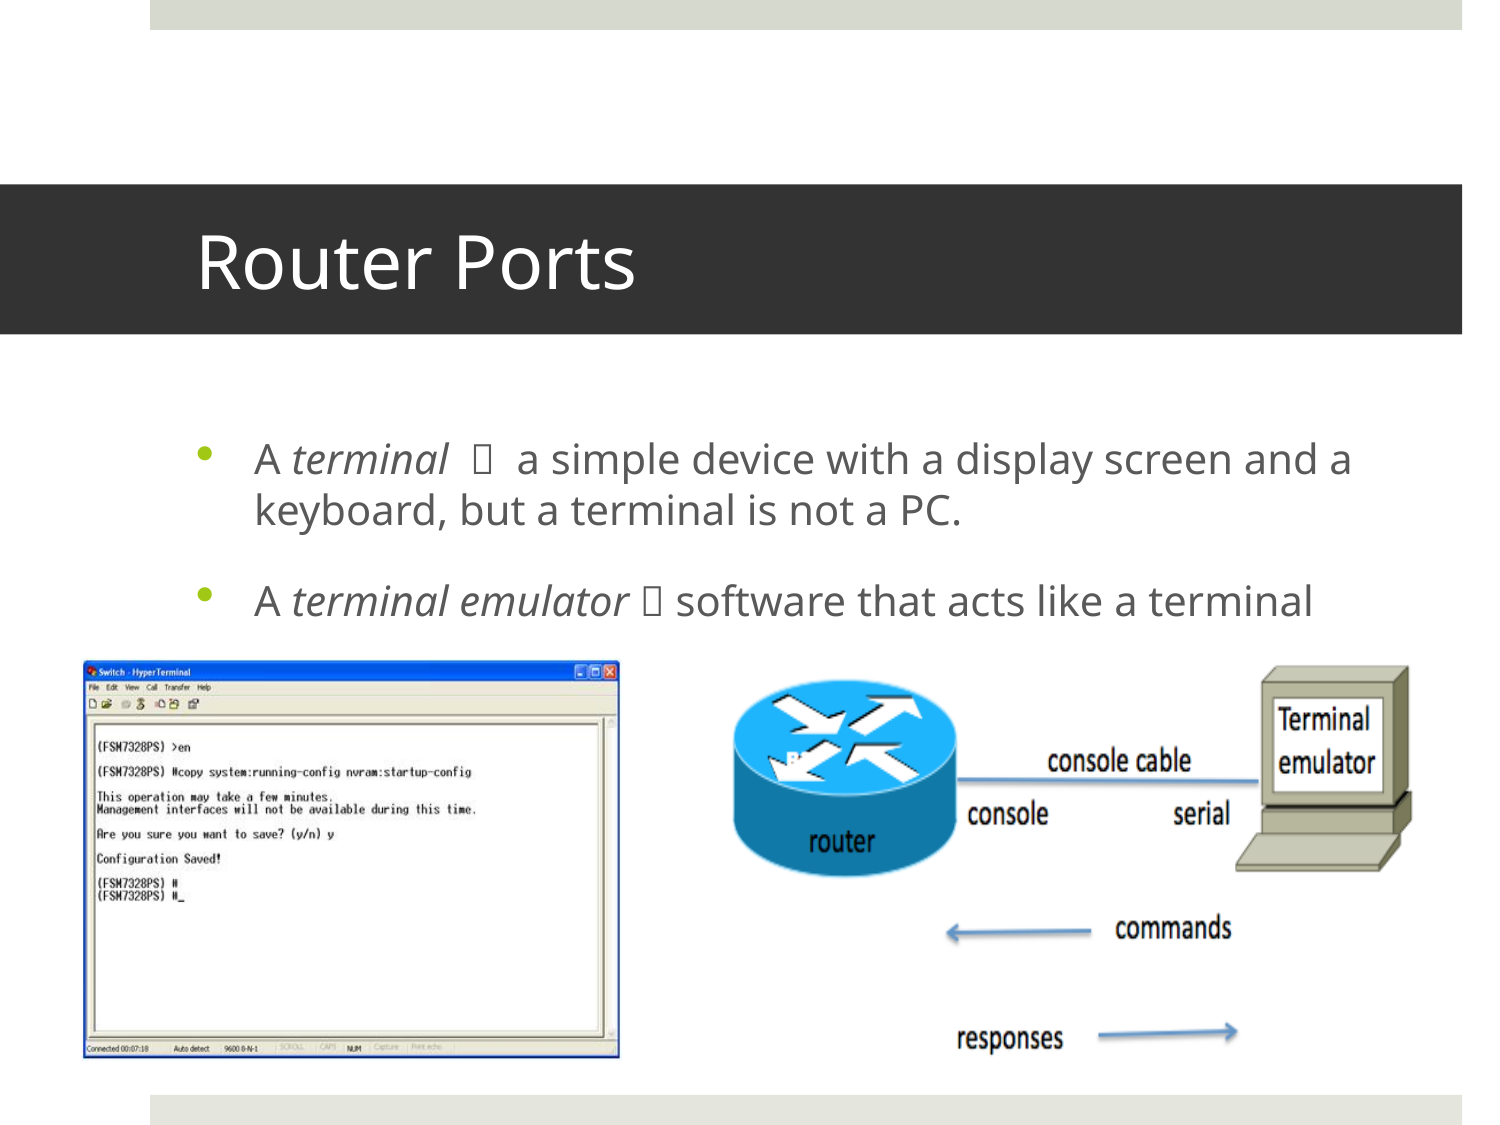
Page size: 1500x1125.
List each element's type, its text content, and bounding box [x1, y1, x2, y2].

picture [722, 658, 1419, 1061]
title Router Ports [0, 184, 1463, 335]
list A terminal  a simple device with a display screen and a keyboard, but a terminal is not a PC. A terminal emulator  software that acts like a terminal [182, 425, 1432, 1028]
picture [81, 658, 623, 1061]
